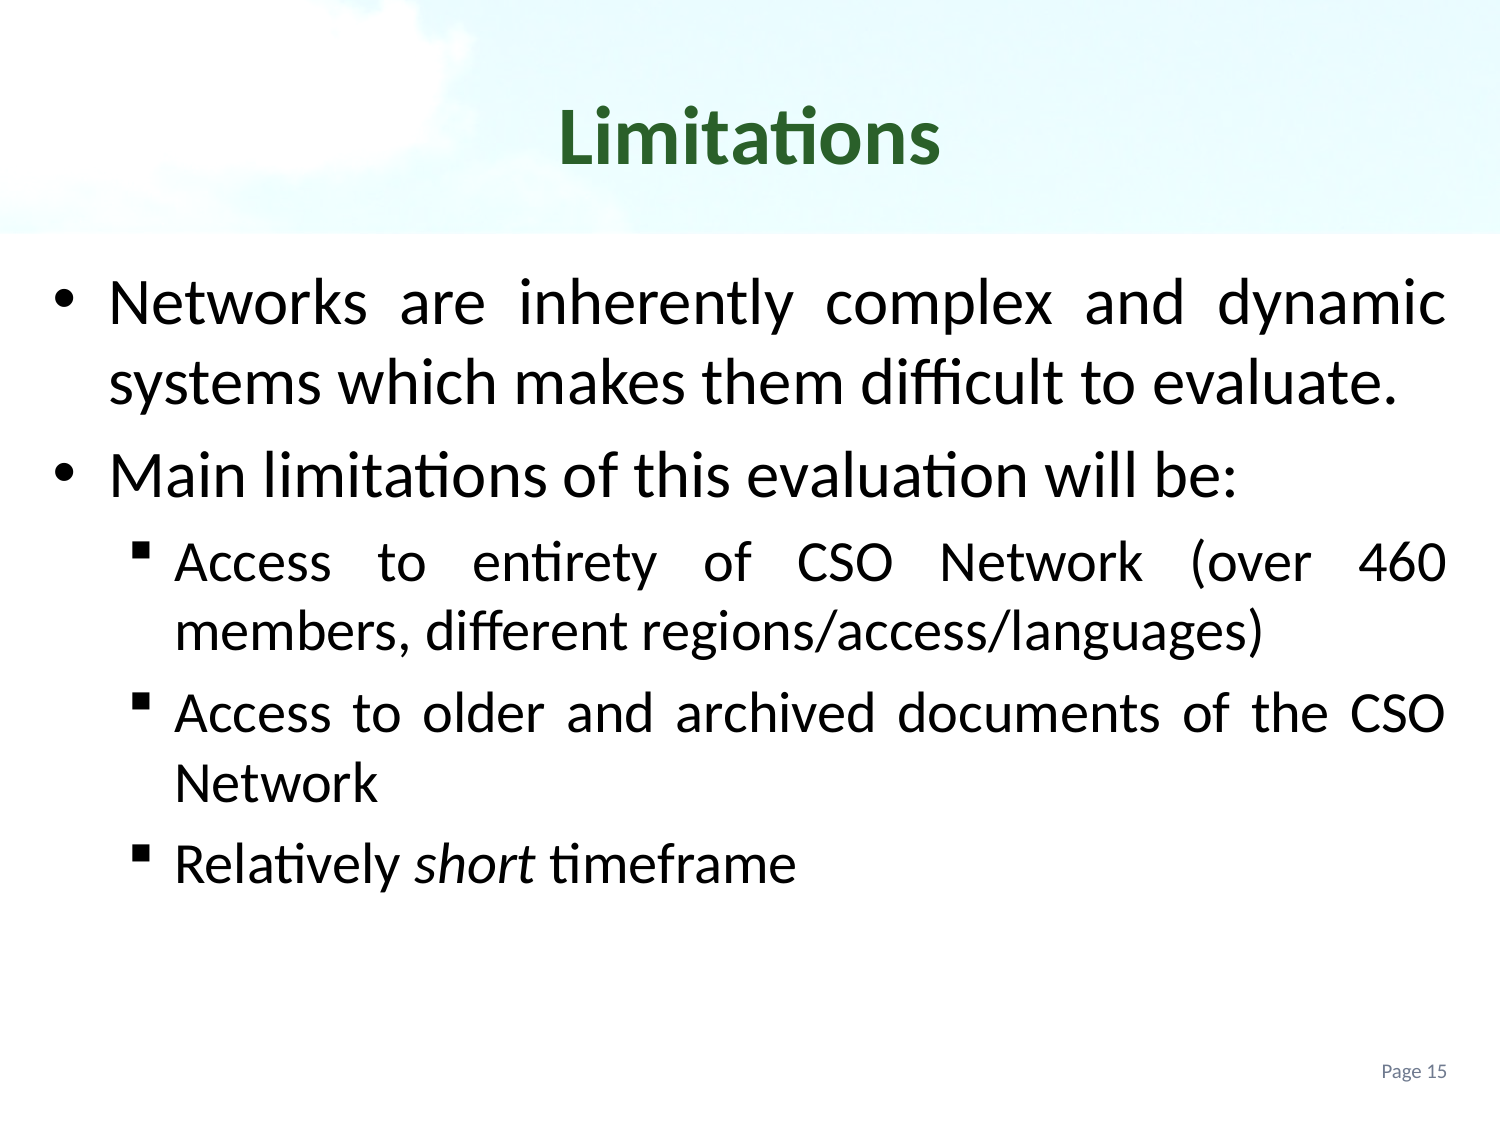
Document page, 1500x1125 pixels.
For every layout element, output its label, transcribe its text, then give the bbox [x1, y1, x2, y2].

list Networks are inherently complex and dynamic systems which makes them difficult to evaluate. Main limitations of this evaluation will be: Access to entirety of CSO Network (over 460 members, different regions/access/languages) Access to older and archived documents of the CSO Network Relatively short timeframe [37, 249, 1463, 1025]
title Limitations [37, 37, 1463, 225]
